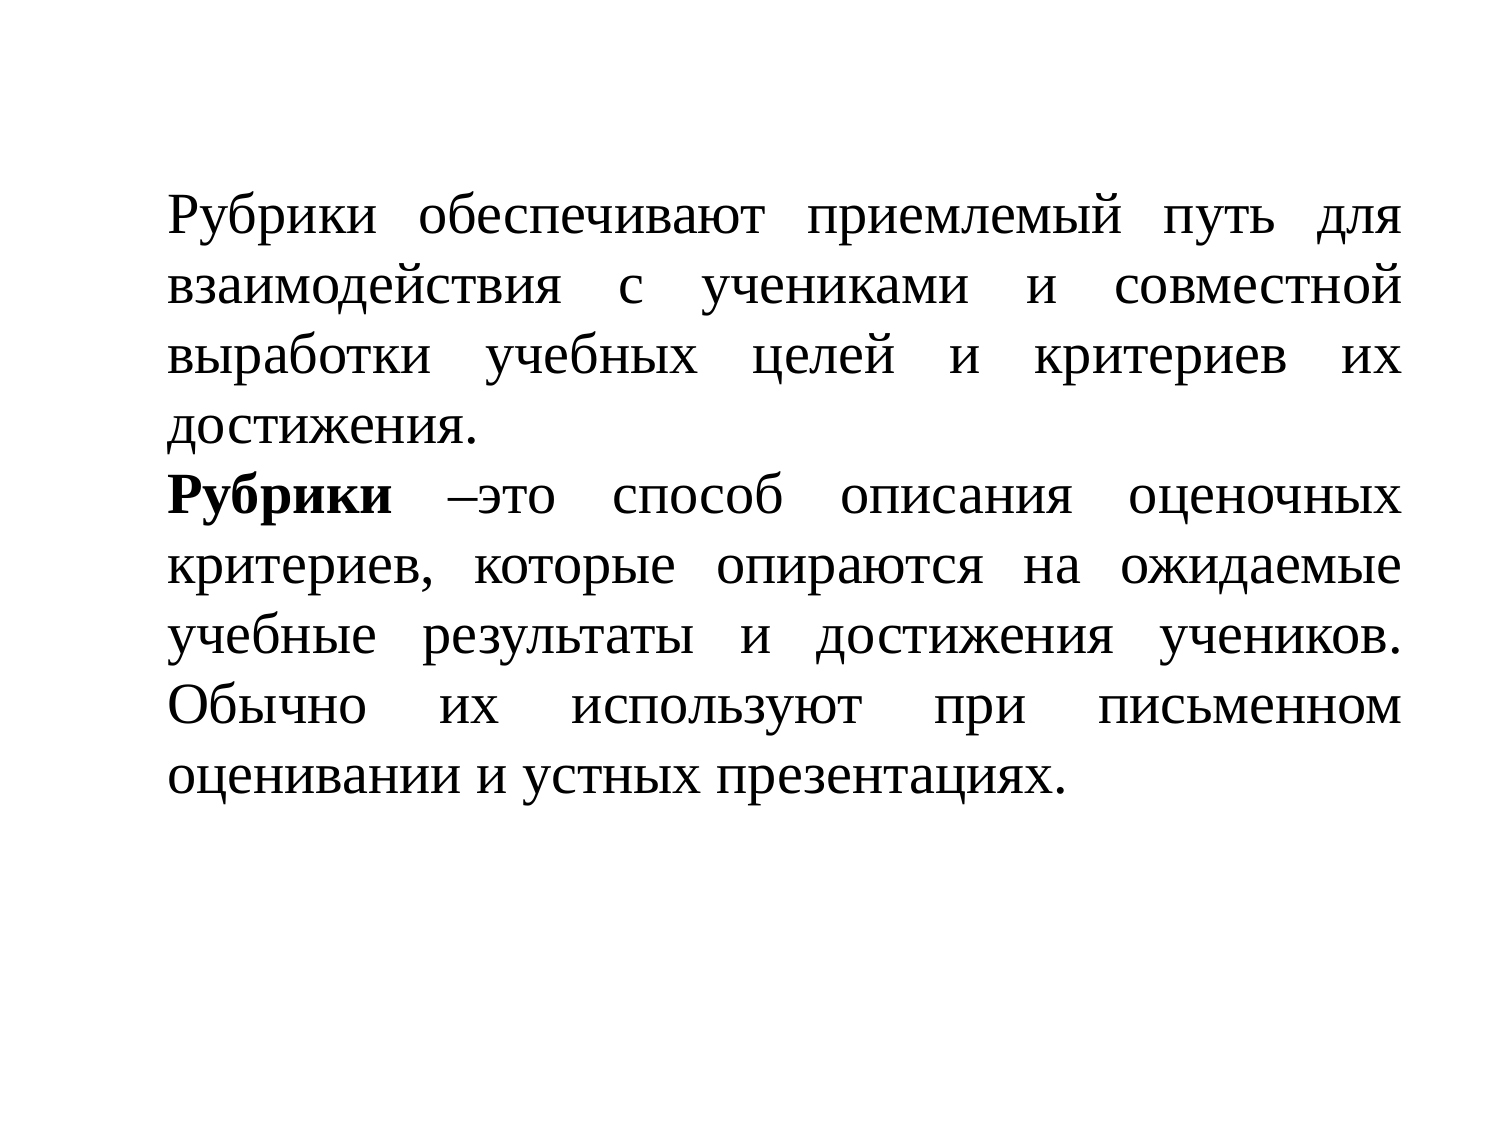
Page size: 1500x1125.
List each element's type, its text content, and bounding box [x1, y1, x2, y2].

text_box Рубрики обеспечивают приемлемый путь для взаимодействия с учениками и совместной выработки учебных целей и критериев их достижения. Рубрики –это способ описания оценочных критериев, которые опираются на ожидаемые учебные результаты и достижения учеников. Обычно их используют при письменном оценивании и устных презентациях. [152, 167, 1418, 812]
